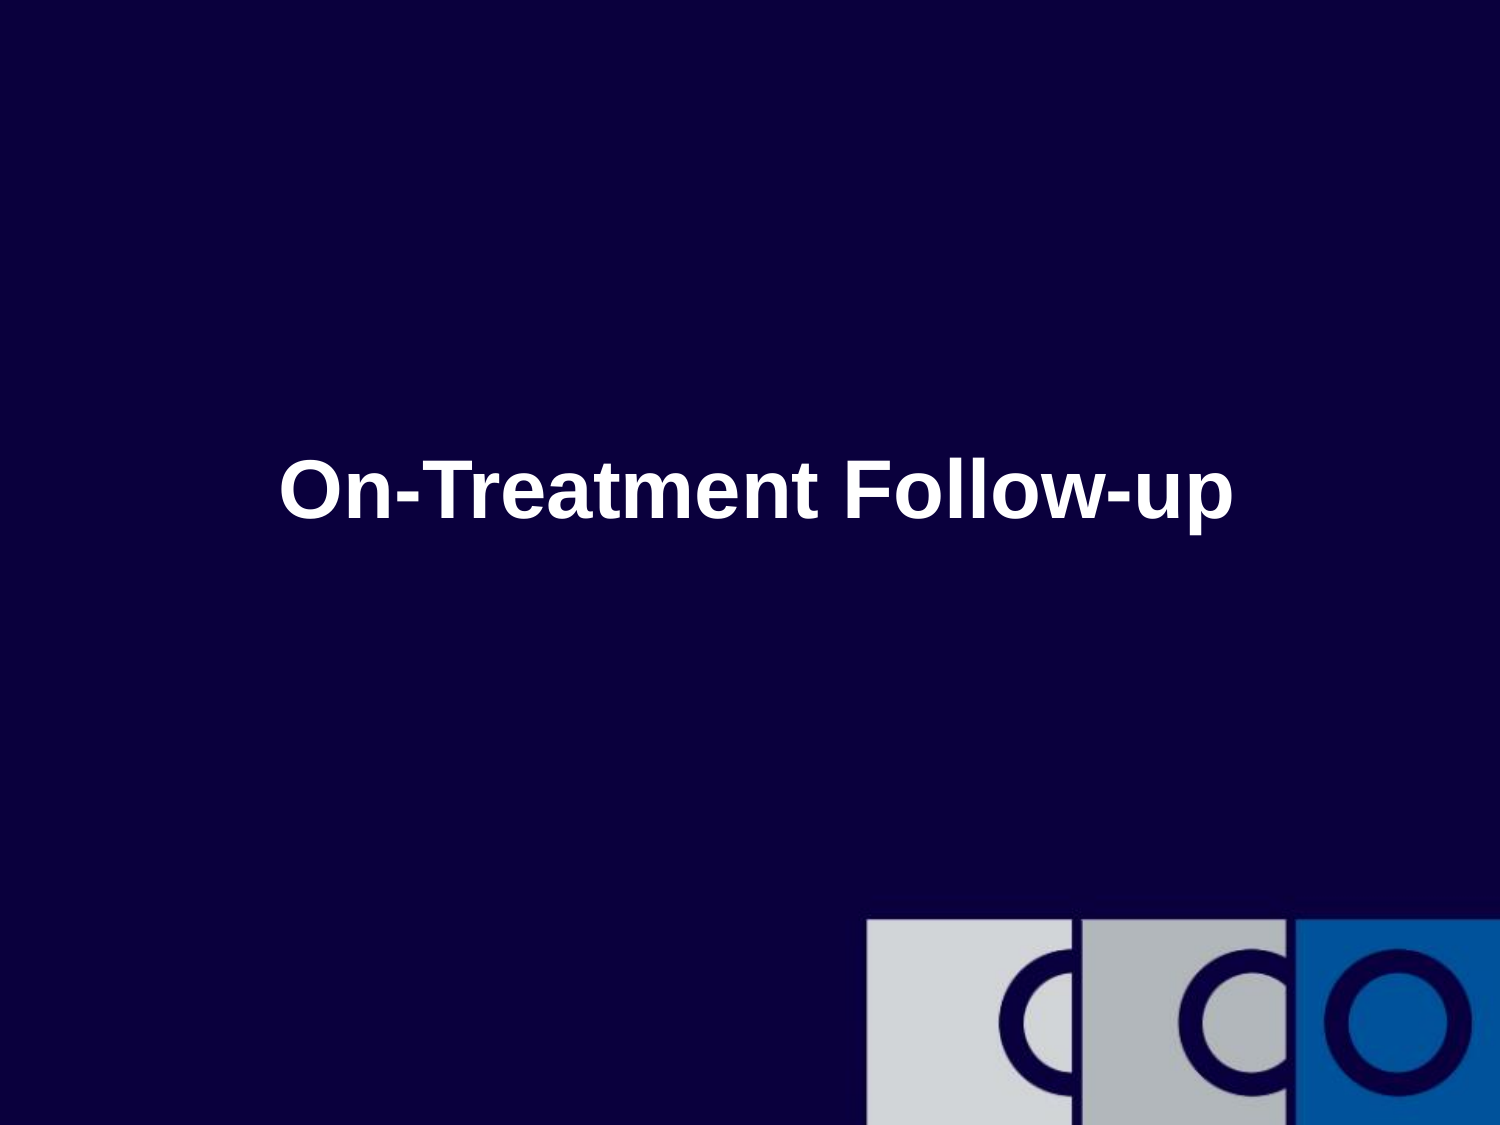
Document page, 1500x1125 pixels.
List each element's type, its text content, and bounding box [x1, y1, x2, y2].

picture [0, 0, 1500, 1125]
title On-Treatment Follow-up [63, 53, 1452, 916]
